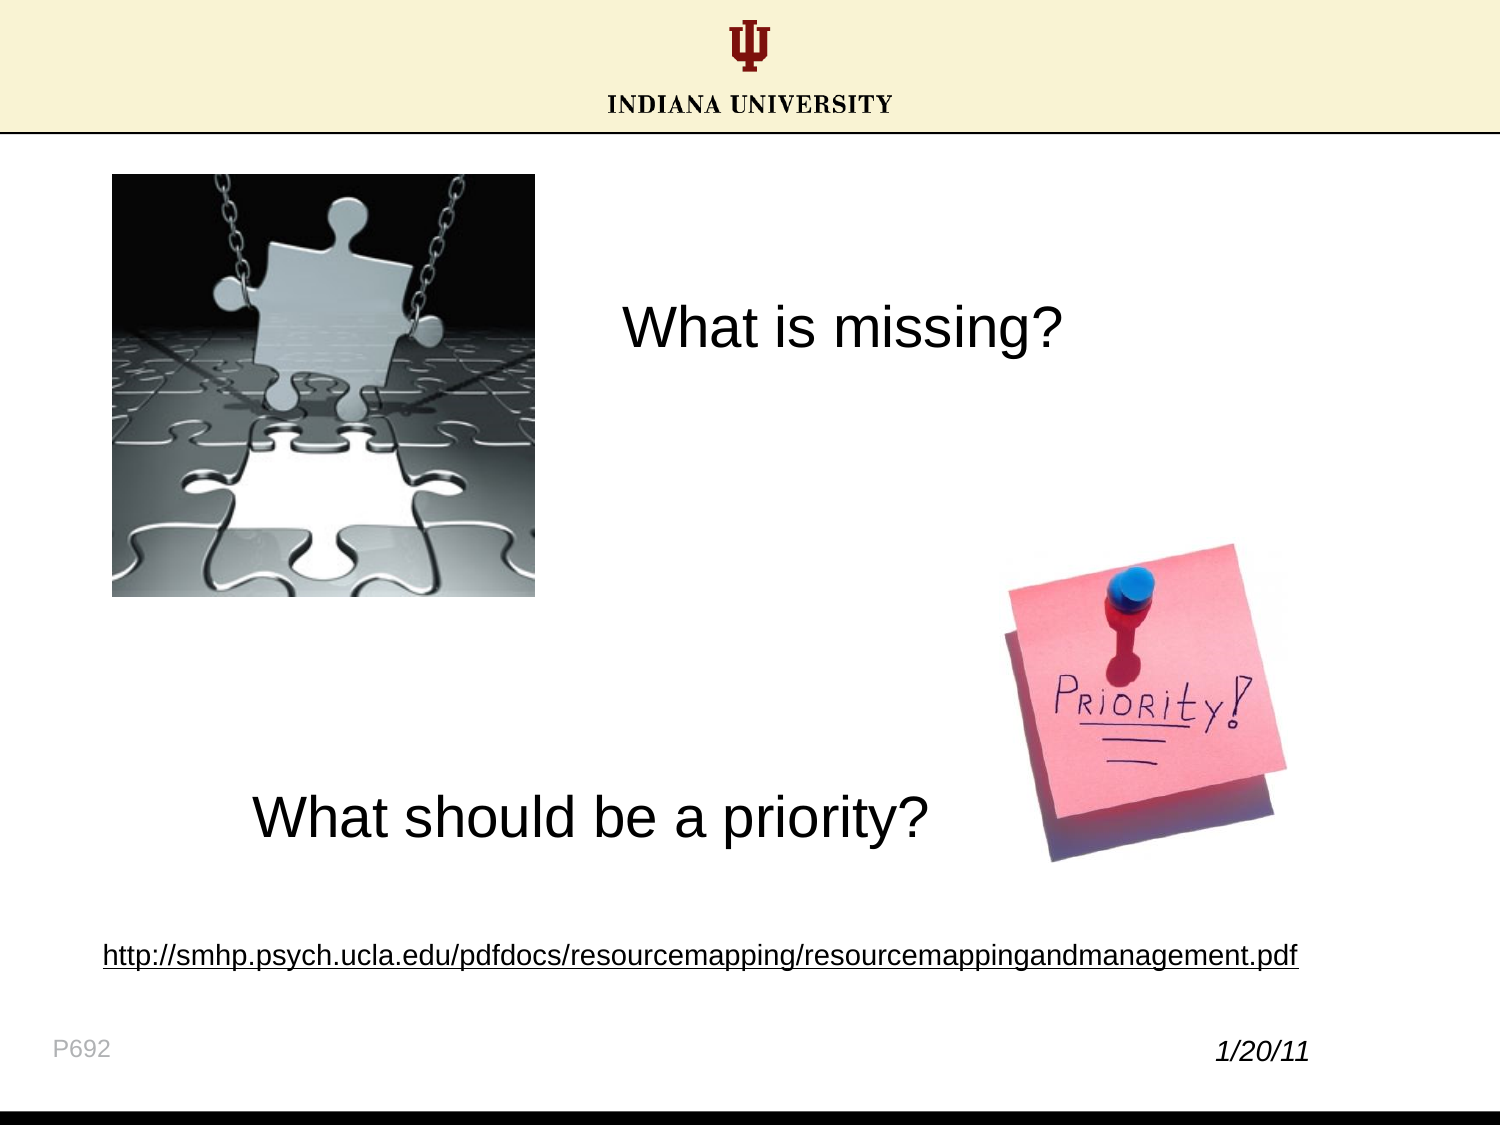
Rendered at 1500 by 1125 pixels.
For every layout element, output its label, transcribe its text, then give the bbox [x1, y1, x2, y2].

picture [608, 20, 892, 113]
list What is missing? What should be a priority? http://smhp.psych.ucla.edu/pdfdocs/resourcemapping/resourcemappingandmanagement.pdf [87, 200, 1430, 1038]
footer P692 [37, 1024, 851, 1076]
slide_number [1199, 1024, 1463, 1076]
picture [999, 537, 1288, 863]
picture [112, 174, 535, 598]
